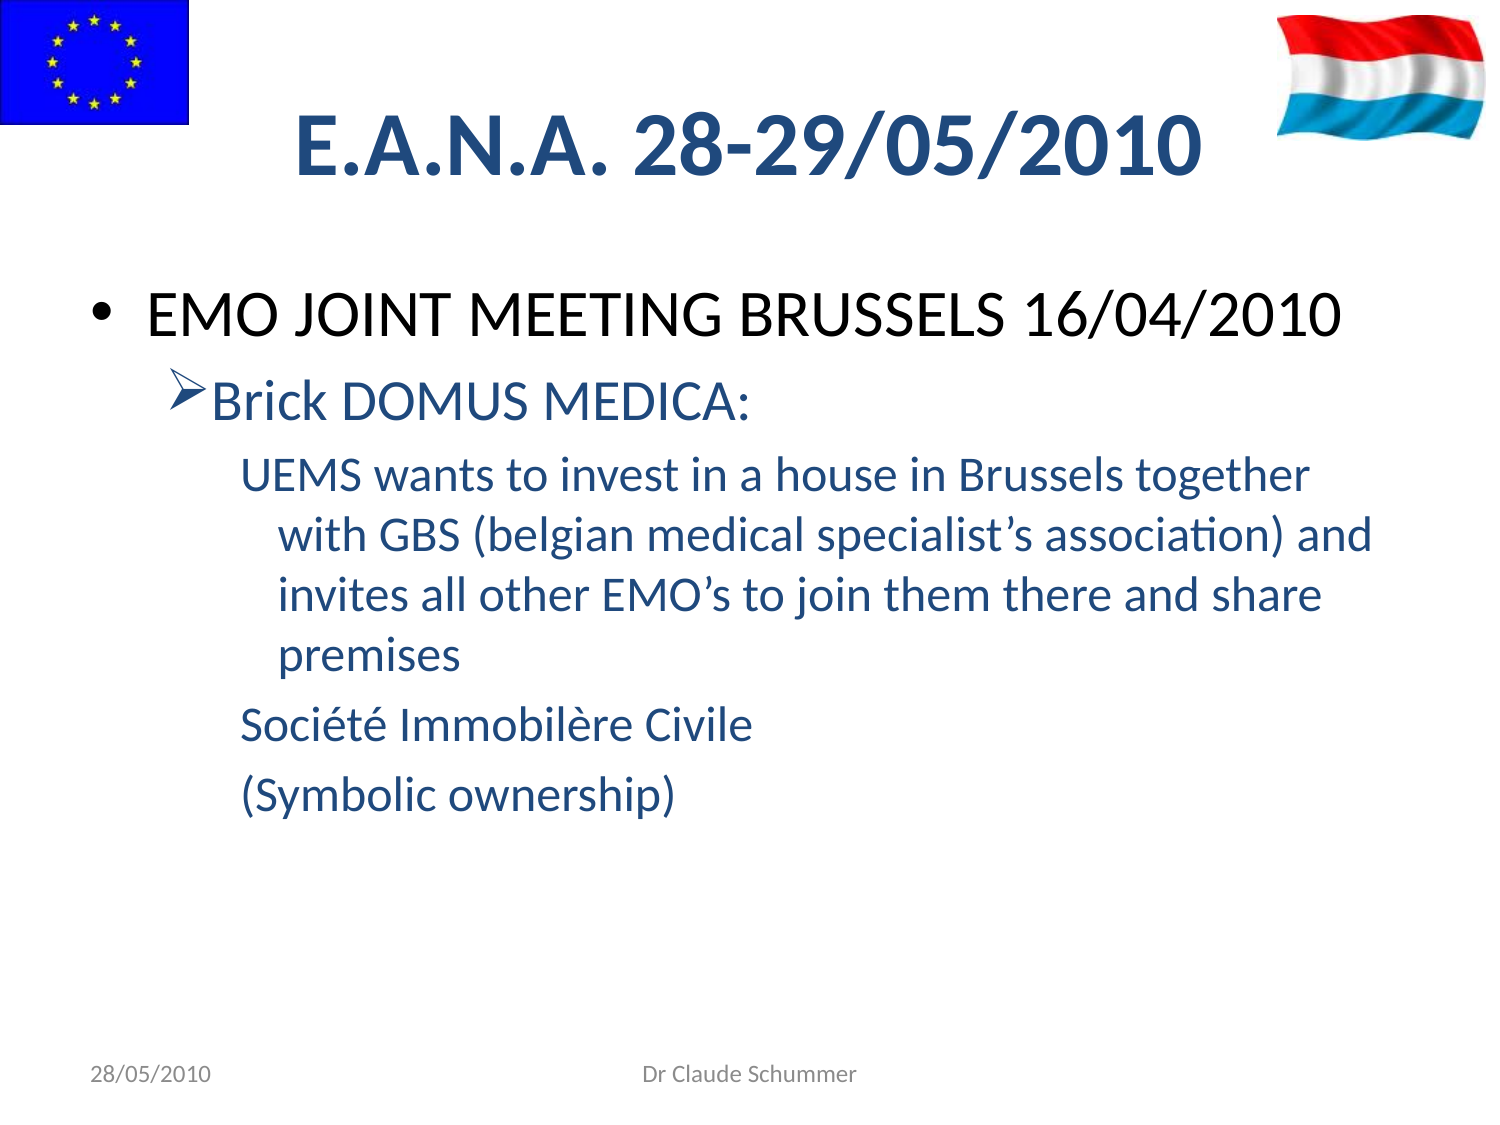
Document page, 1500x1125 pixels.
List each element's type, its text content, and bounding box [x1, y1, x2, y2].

footer Dr Claude Schummer [512, 1042, 988, 1103]
list EMO JOINT MEETING BRUSSELS 16/04/2010 Brick DOMUS MEDICA: UEMS wants to invest in a house in Brussels together with GBS (belgian medical specialist’s association) and invites all other EMO’s to join them there and share premises Société Immobilère Civile (Symbolic ownership) [75, 262, 1425, 1005]
picture [0, 0, 190, 126]
picture [1277, 15, 1486, 141]
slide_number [75, 1042, 425, 1103]
title E.A.N.A. 28-29/05/2010 [75, 45, 1425, 233]
